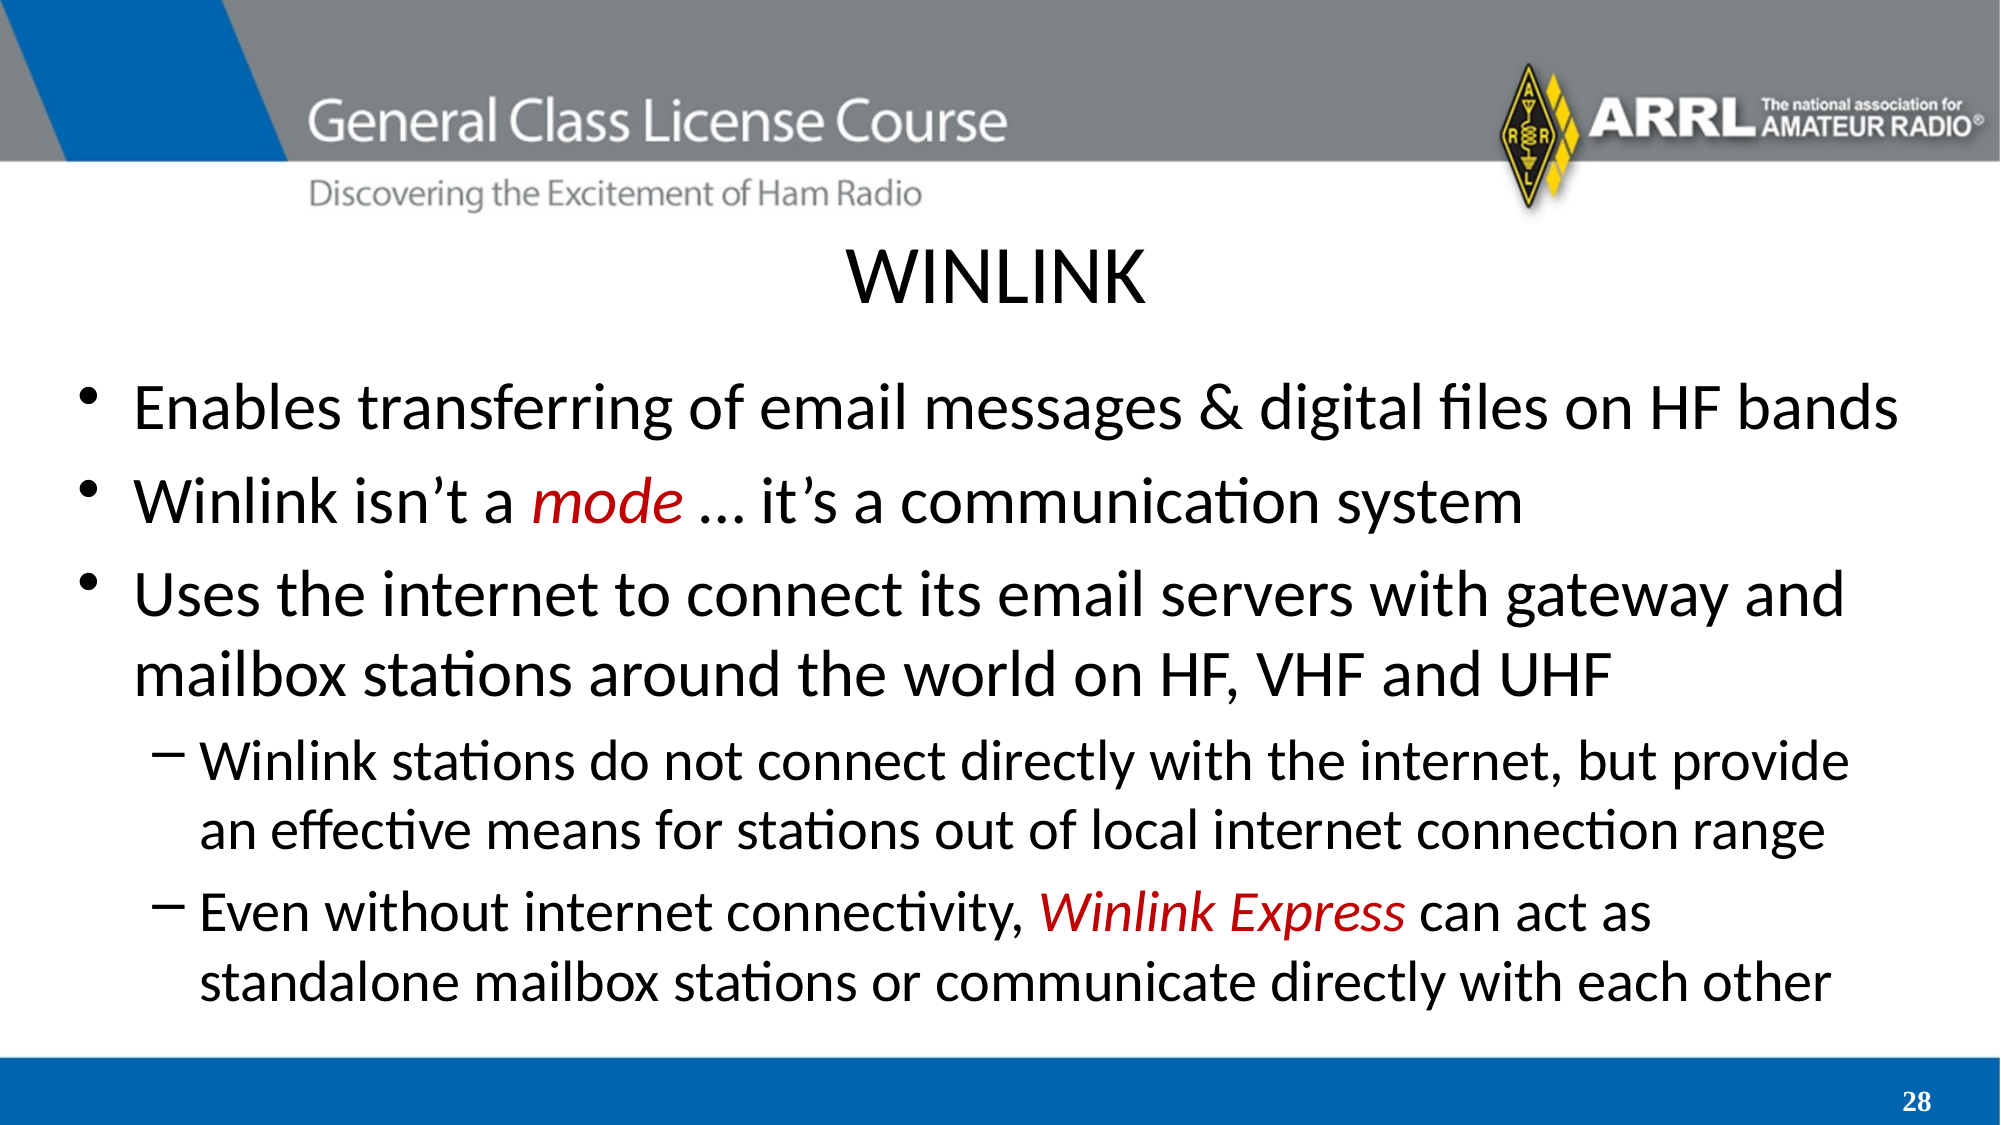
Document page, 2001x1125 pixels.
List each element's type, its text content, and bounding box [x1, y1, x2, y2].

list Enables transferring of email messages & digital files on HF bands Winlink isn’t a mode … it’s a communication system Uses the internet to connect its email servers with gateway and mailbox stations around the world on HF, VHF and UHF Winlink stations do not connect directly with the internet, but provide an effective means for stations out of local internet connection range Even without internet connectivity, Winlink Express can act as standalone mailbox stations or communicate directly with each other [62, 355, 1938, 1075]
picture [0, 0, 2001, 1125]
title WINLINK [96, 212, 1897, 355]
